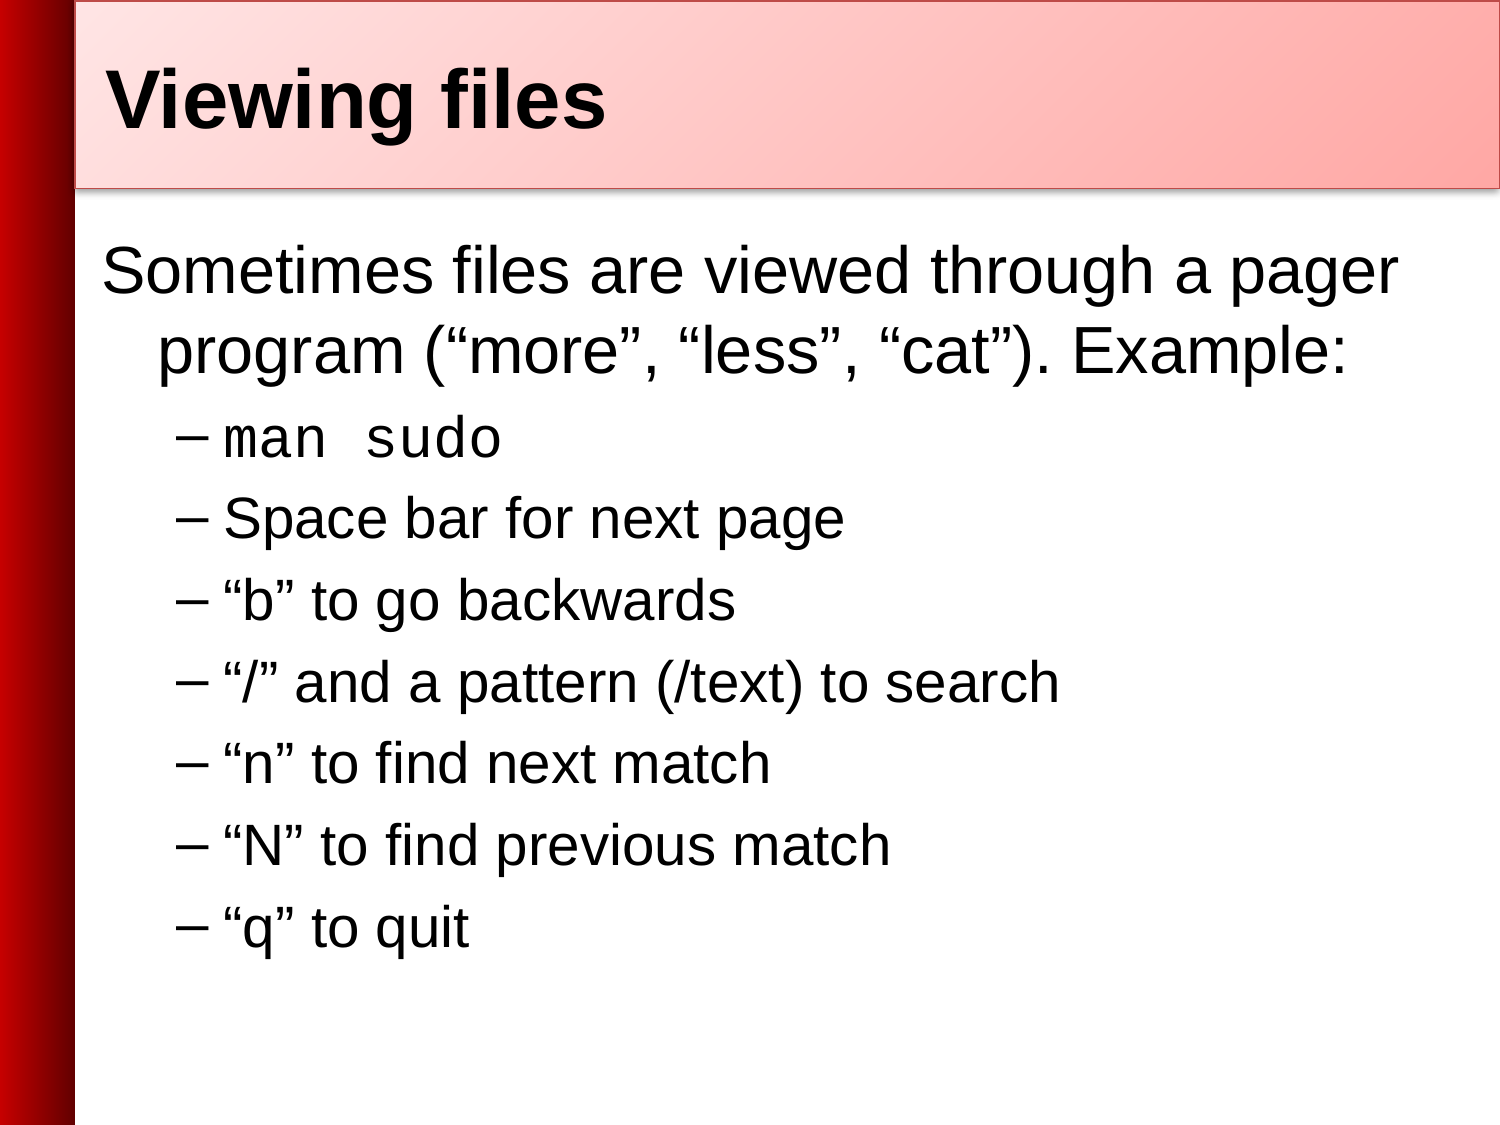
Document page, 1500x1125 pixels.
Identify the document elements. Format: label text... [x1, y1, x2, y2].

title Viewing files [74, 0, 1500, 189]
list Sometimes files are viewed through a pager program (“more”, “less”, “cat”). Example: man sudo Space bar for next page “b” to go backwards “/” and a pattern (/text) to search “n” to find next match “N” to find previous match “q” to quit [86, 219, 1470, 1116]
